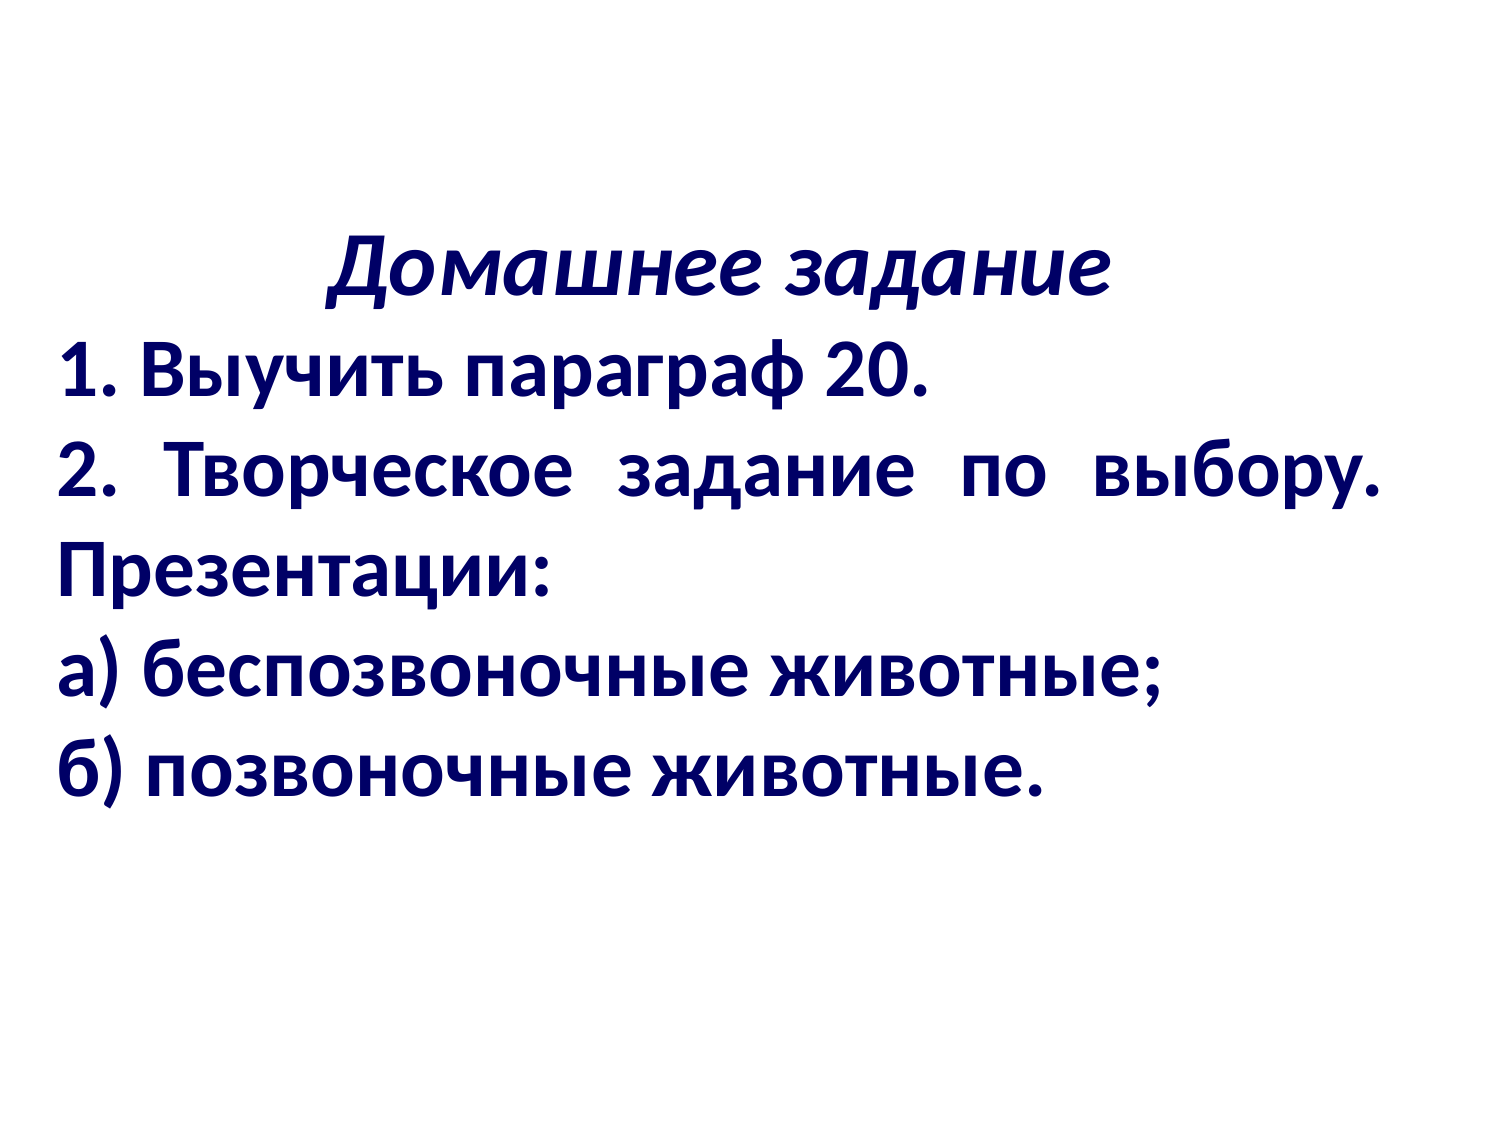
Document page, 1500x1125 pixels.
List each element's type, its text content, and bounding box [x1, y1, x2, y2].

text_box Домашнее задание 1. Выучить параграф 20. 2. Творческое задание по выбору. Презентации: а) беспозвоночные животные; б) позвоночные животные. [41, 196, 1400, 1021]
